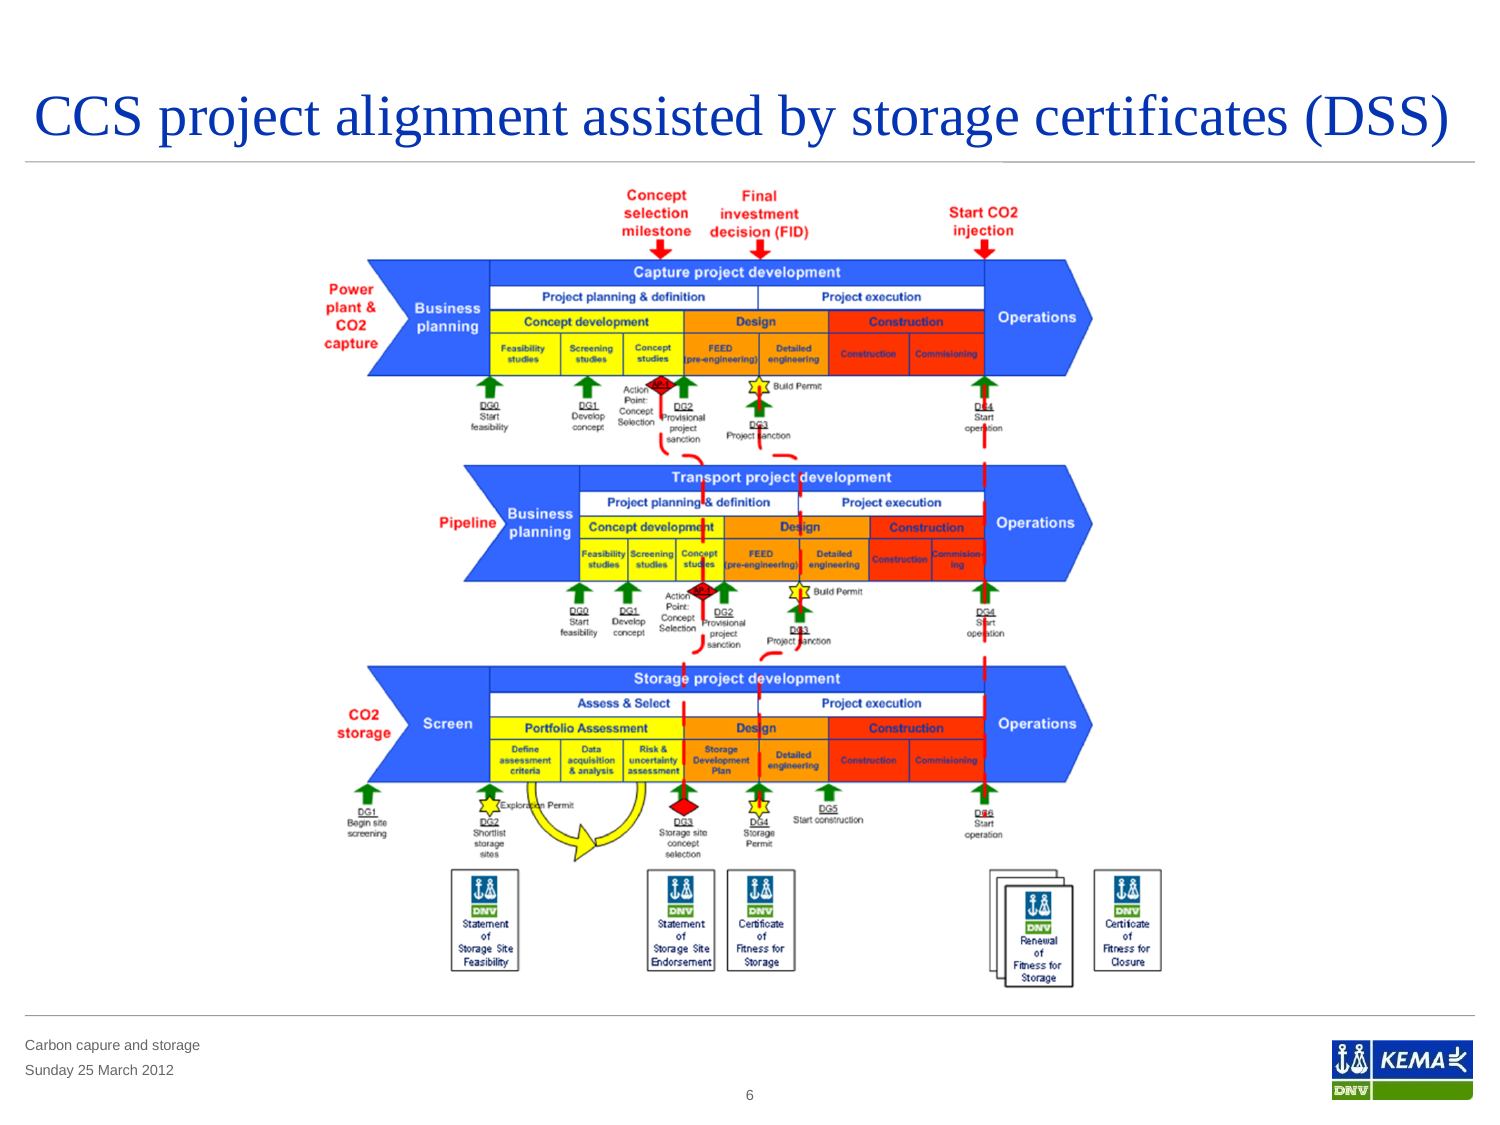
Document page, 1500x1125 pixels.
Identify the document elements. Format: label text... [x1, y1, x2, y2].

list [324, 184, 1162, 990]
picture [1332, 1040, 1473, 1100]
slide_number 6 [720, 1085, 780, 1104]
title CCS project alignment assisted by storage certificates (DSS) [24, 23, 1475, 147]
